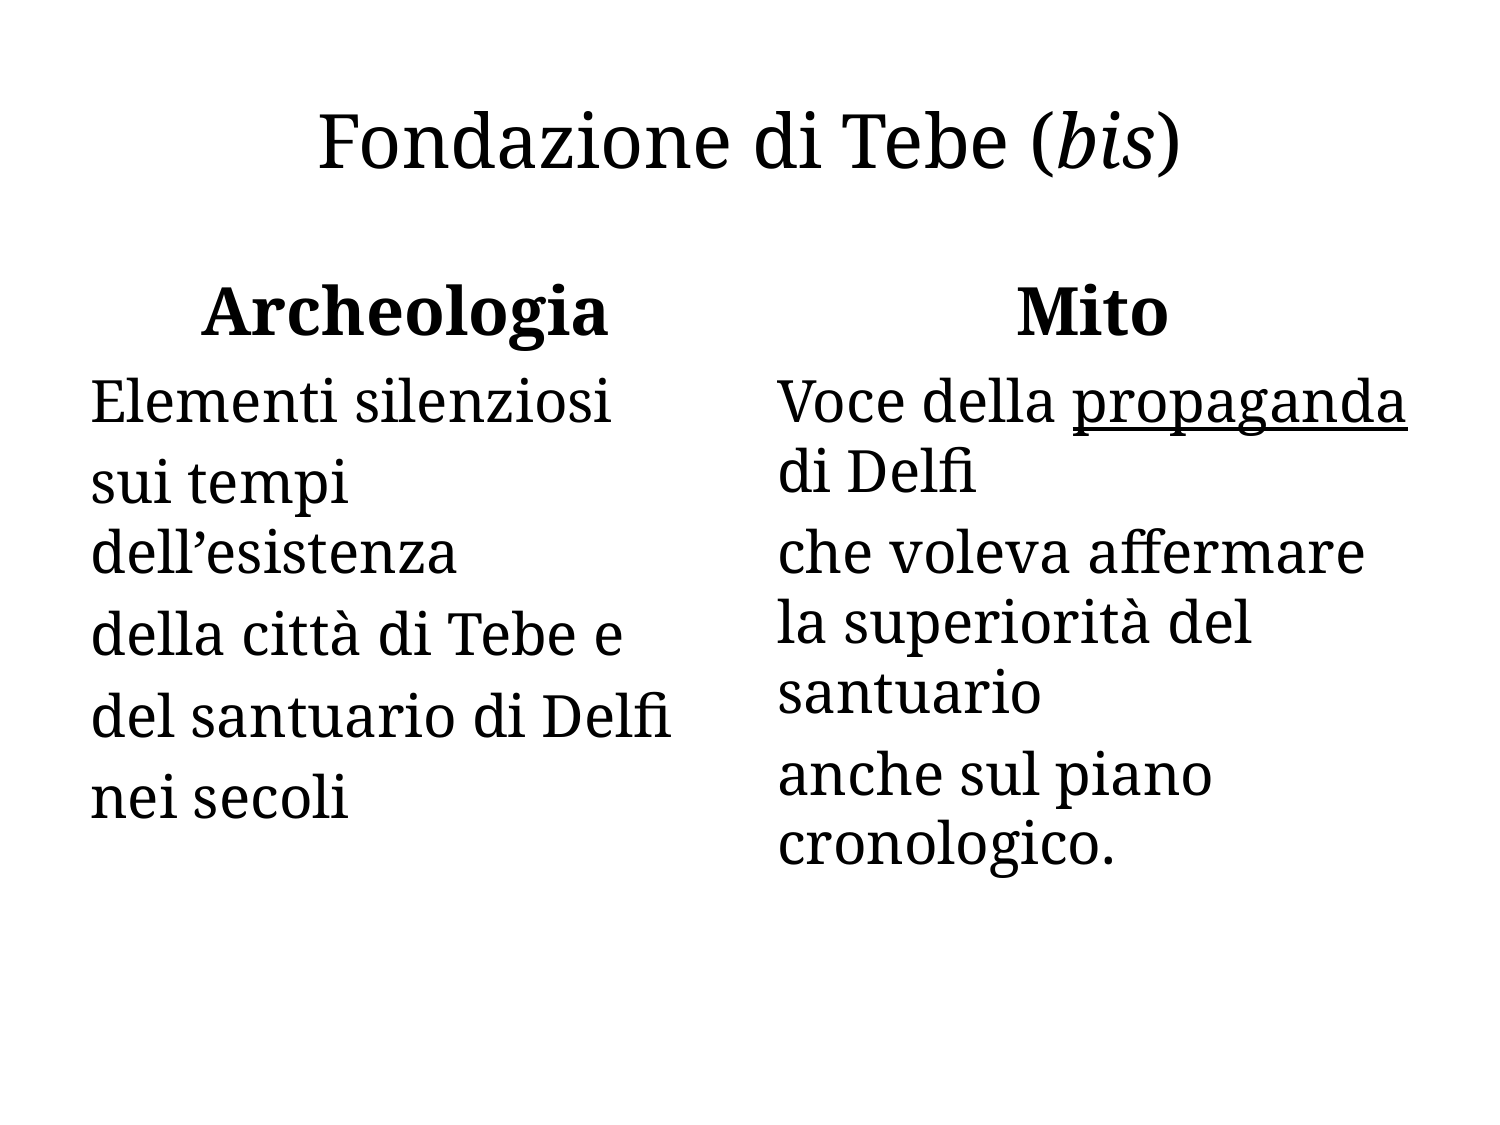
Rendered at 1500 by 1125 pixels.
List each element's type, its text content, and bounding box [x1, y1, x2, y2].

list Elementi silenziosi sui tempi dell’esistenza della città di Tebe e del santuario di Delfi nei secoli [75, 356, 739, 1005]
list Archeologia [75, 251, 738, 356]
list Voce della propaganda di Delfi che voleva affermare la superiorità del santuario anche sul piano cronologico. [761, 356, 1425, 1005]
title Fondazione di Tebe (bis) [75, 45, 1425, 233]
list Mito [761, 251, 1425, 356]
